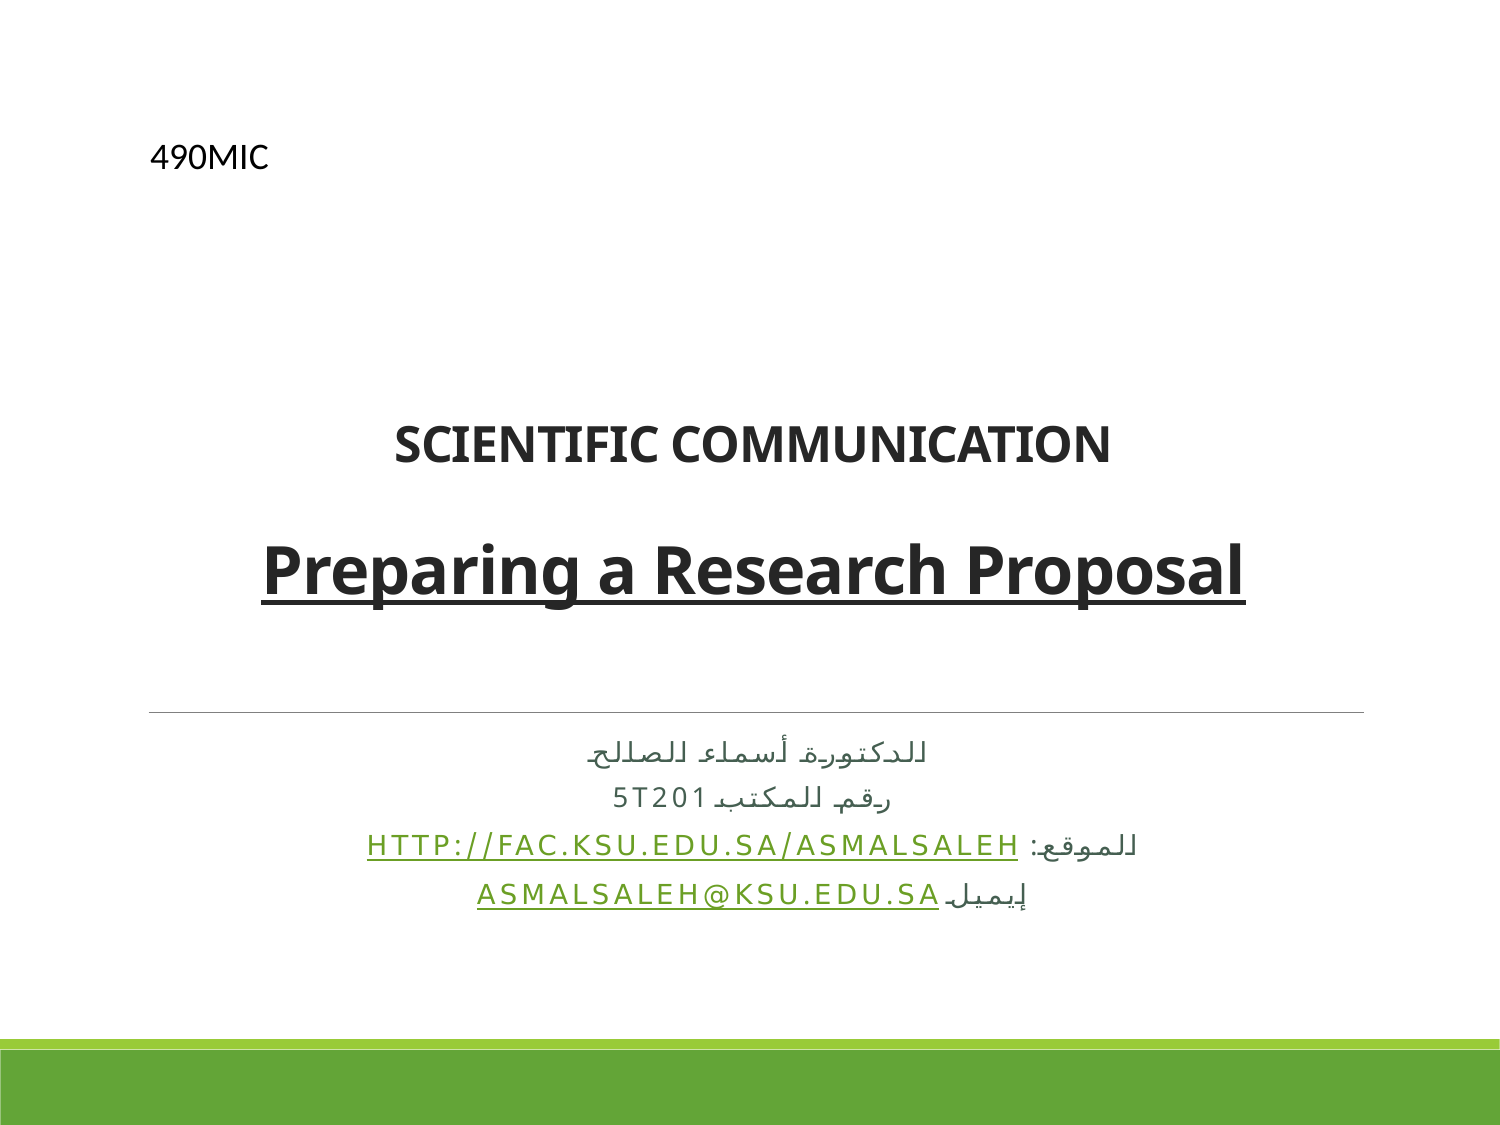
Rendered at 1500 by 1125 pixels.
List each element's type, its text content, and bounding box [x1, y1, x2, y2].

text_box 490MIC [135, 124, 1373, 185]
subtitle الدكتورة أسماء الصالح رقم المكتب 5T201 الموقع: http://fac.ksu.edu.sa/asmalsaleh إيميل asmalsaleh@KSU.EDU.SA [135, 730, 1373, 919]
title SCIENTIFIC COMMUNICATION Preparing a Research Proposal [135, 185, 1373, 710]
